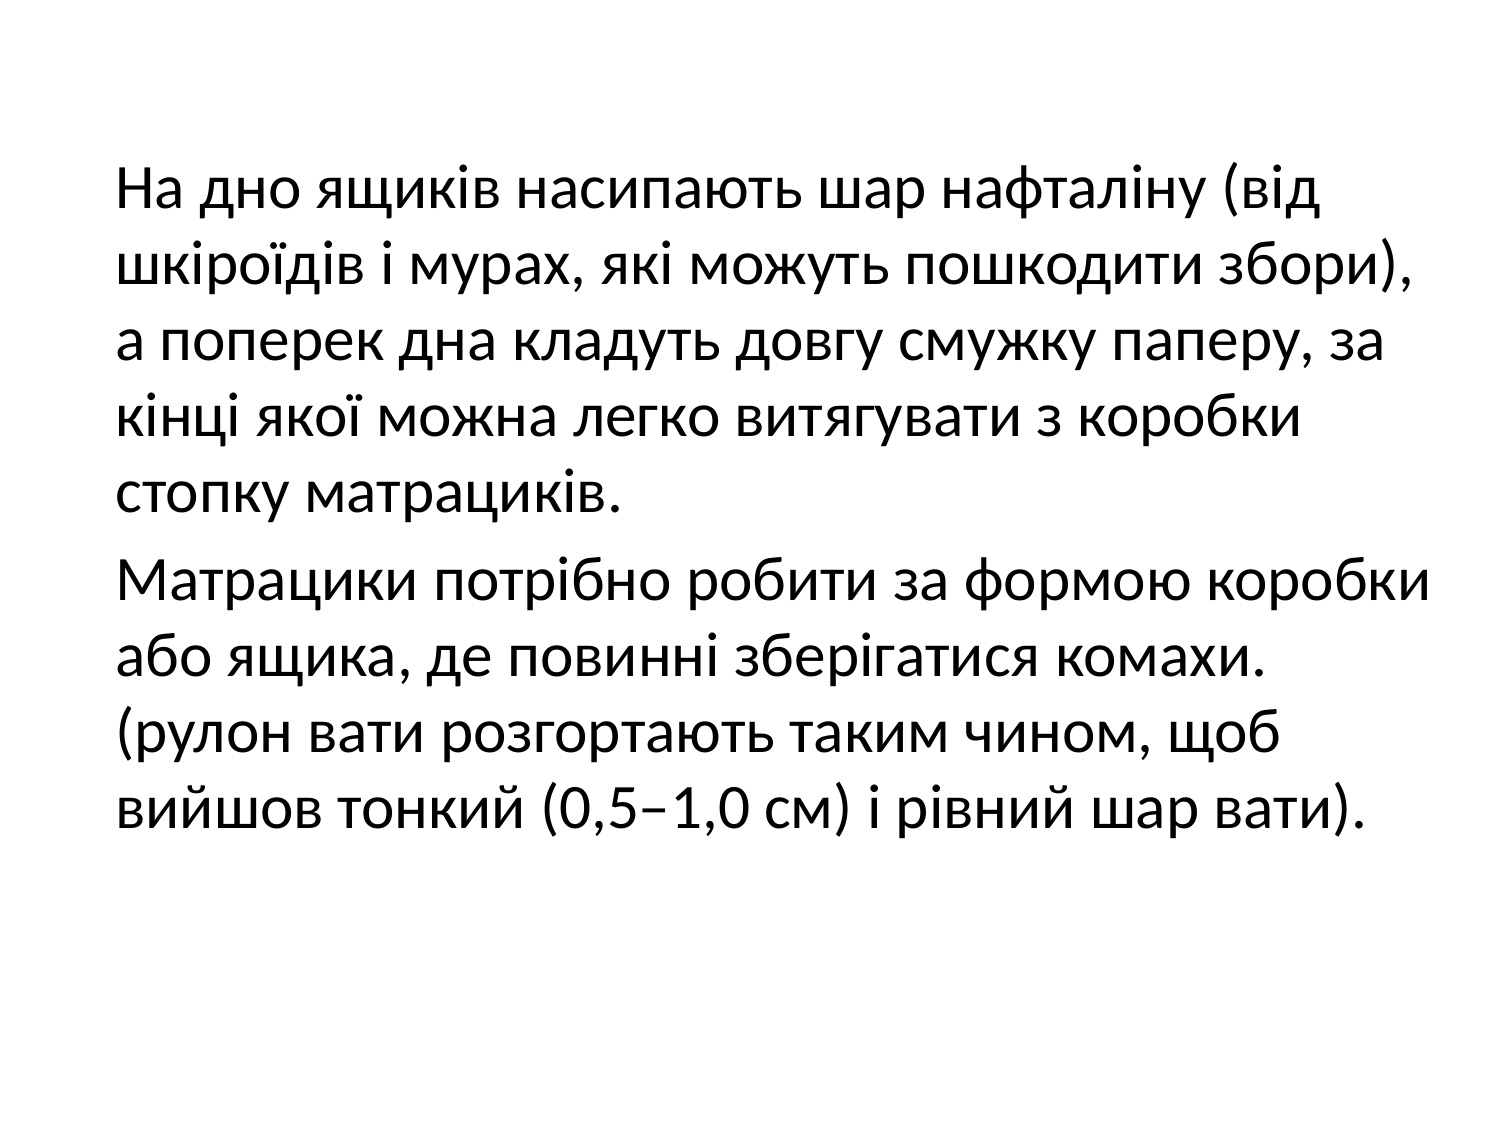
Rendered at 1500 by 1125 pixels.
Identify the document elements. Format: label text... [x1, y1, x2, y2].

list На дно ящиків насипають шар нафталіну (від шкіроїдів і мурах, які можуть пошкодити збори), а поперек дна кладуть довгу смужку паперу, за кінці якої можна легко витягувати з коробки стопку матрациків. Матрацики потрібно робити за формою коробки або ящика, де повинні зберігатися комахи. (рулон вати розгортають таким чином, щоб вийшов тонкий (0,5–1,0 см) і рівний шар вати). [100, 137, 1451, 880]
